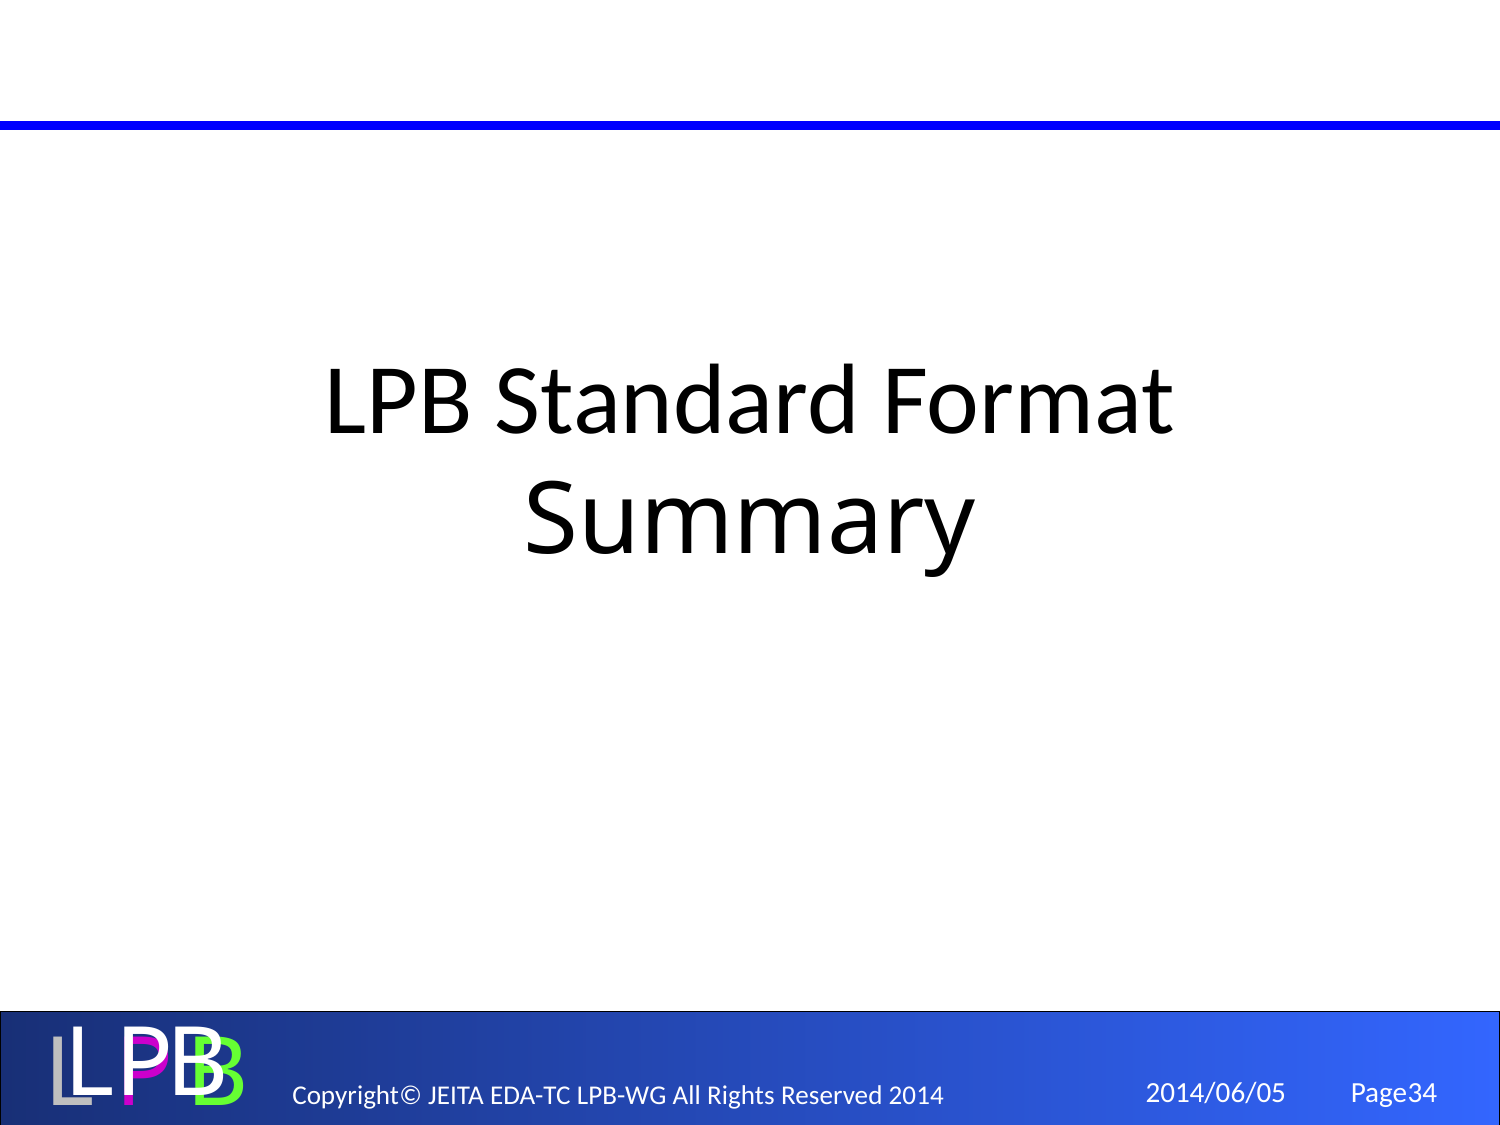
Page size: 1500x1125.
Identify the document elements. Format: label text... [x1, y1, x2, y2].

text_box LPB Standard Format Summary [100, 326, 1400, 581]
